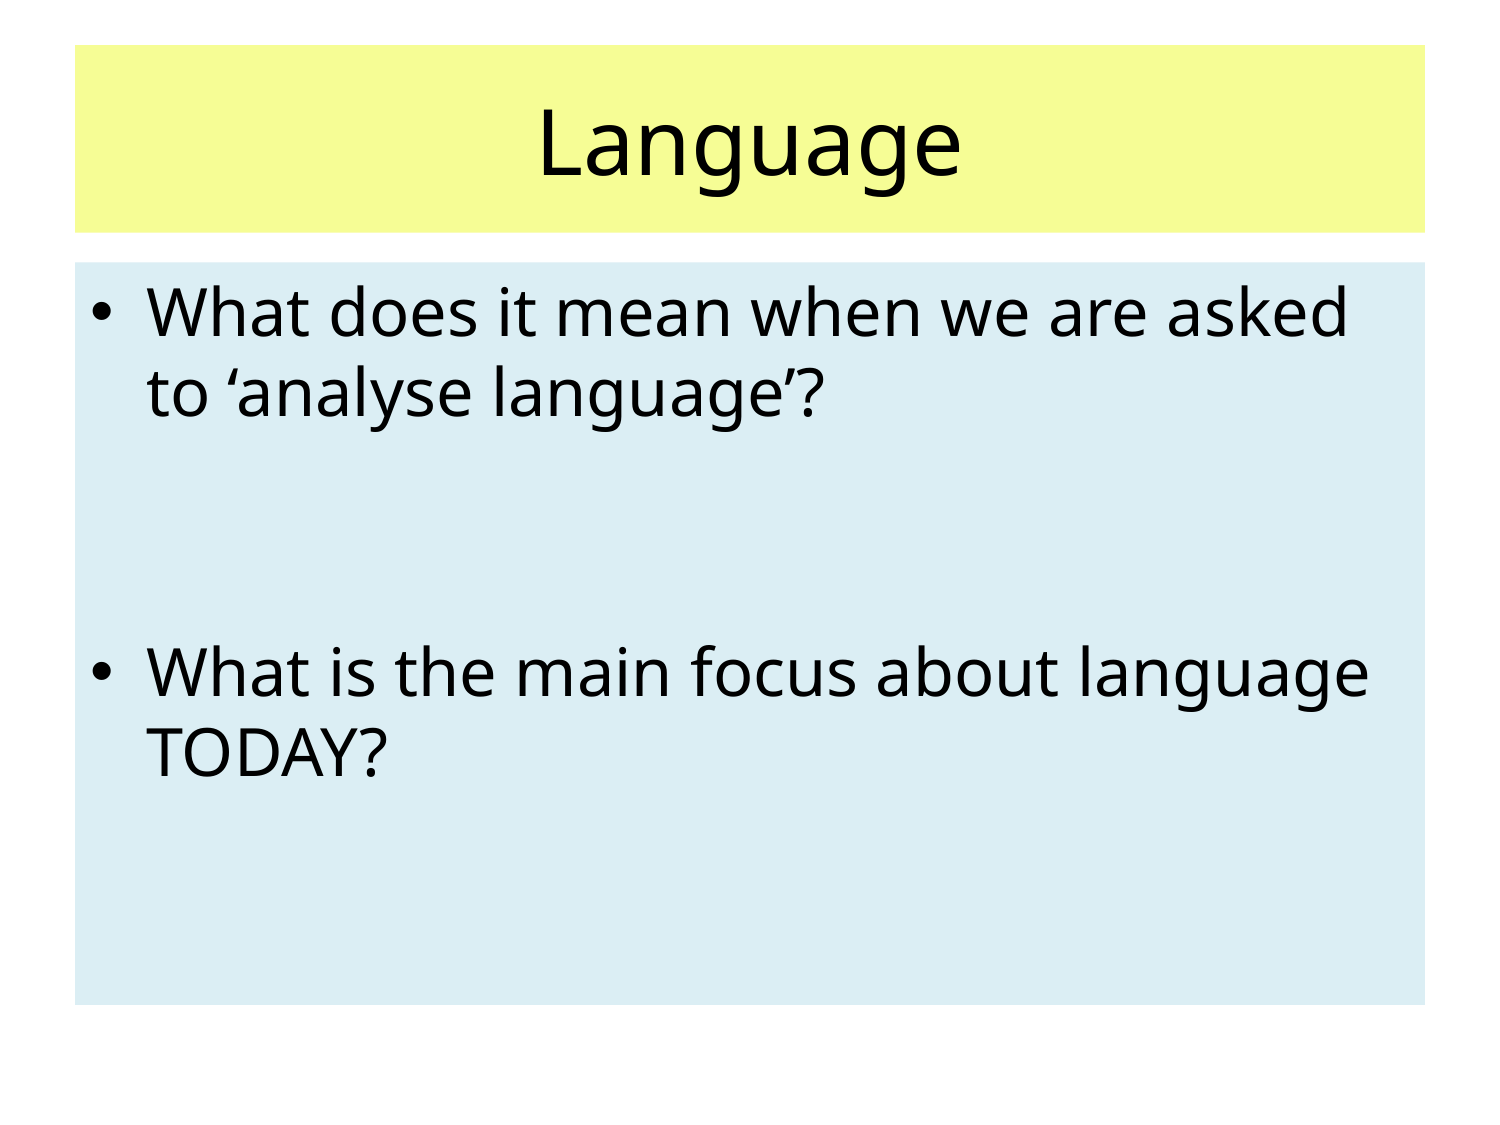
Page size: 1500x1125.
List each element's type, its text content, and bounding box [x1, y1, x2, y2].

list What does it mean when we are asked to ‘analyse language’? What is the main focus about language TODAY? [75, 262, 1425, 1005]
title Language [75, 45, 1425, 233]
